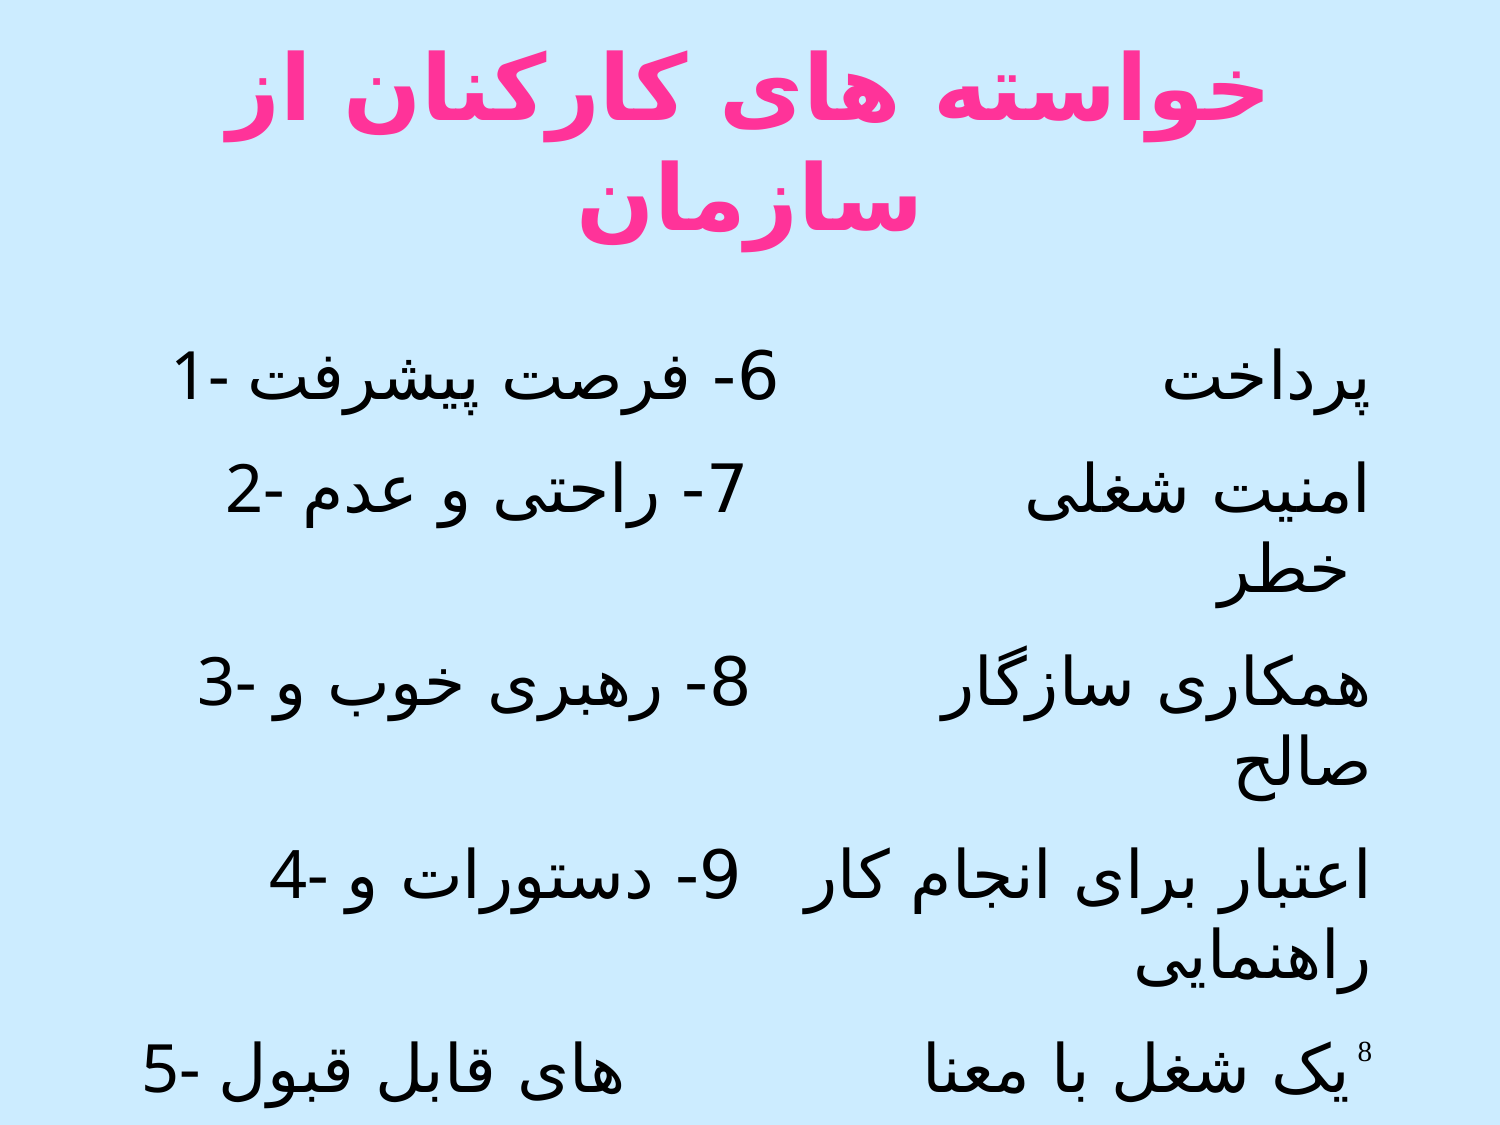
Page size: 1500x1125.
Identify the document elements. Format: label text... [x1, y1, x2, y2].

list 1- پرداخت 6- فرصت پیشرفت 2- امنیت شغلی 7- راحتی و عدم خطر 3- همکاری سازگار 8- رهبری خوب و صالح 4- اعتبار برای انجام کار 9- دستورات و راهنمایی 5- یک شغل با معنا های قابل قبول [112, 324, 1388, 1001]
slide_number 8 [1074, 1024, 1388, 1101]
title خواسته های کارکنان از سازمان [112, 99, 1388, 288]
